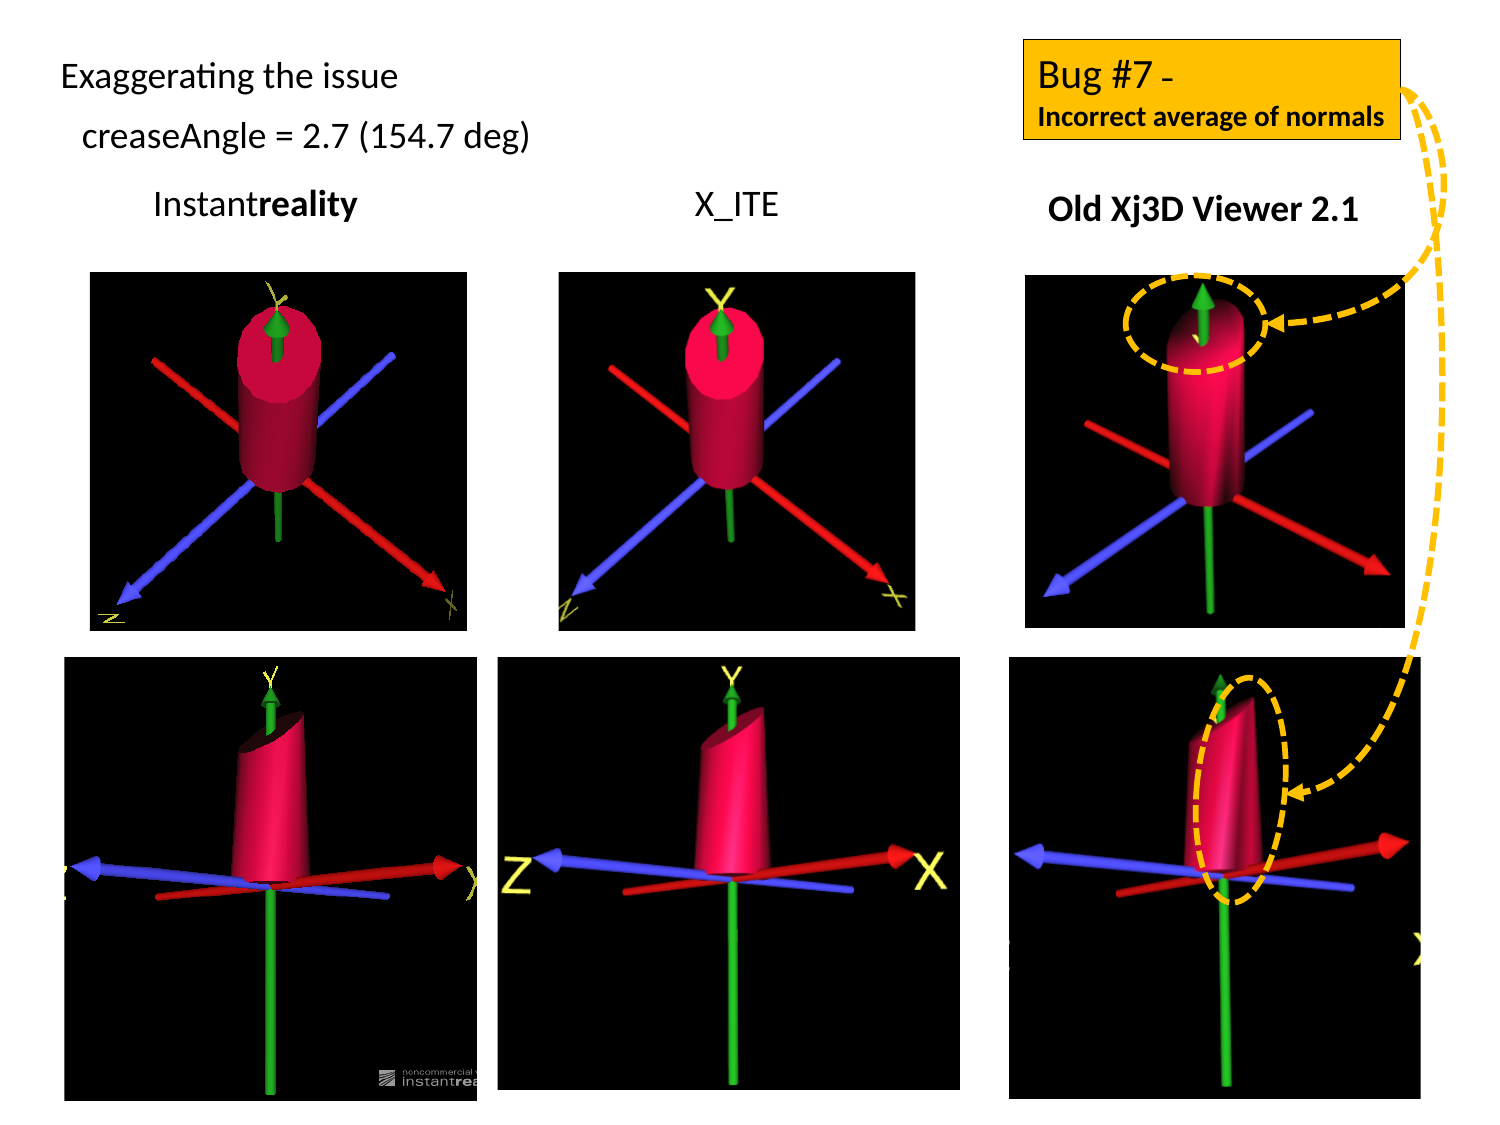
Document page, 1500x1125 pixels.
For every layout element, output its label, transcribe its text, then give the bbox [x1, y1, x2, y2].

picture [497, 657, 960, 1090]
text_box Old Xj3D Viewer 2.1 [1033, 176, 1265, 237]
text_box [1265, 90, 1402, 324]
picture [1024, 275, 1284, 628]
text_box Instantreality [138, 171, 373, 232]
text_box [1284, 324, 1402, 794]
picture [89, 272, 467, 631]
picture [64, 657, 477, 1101]
text_box creaseAngle = 2.7 (154.7 deg) [67, 103, 547, 164]
text_box X_ITE [679, 171, 794, 232]
picture [1009, 657, 1421, 1099]
picture [558, 272, 916, 631]
text_box Bug #7 – Incorrect average of normals [1023, 39, 1401, 140]
text_box Exaggerating the issue [45, 43, 414, 103]
